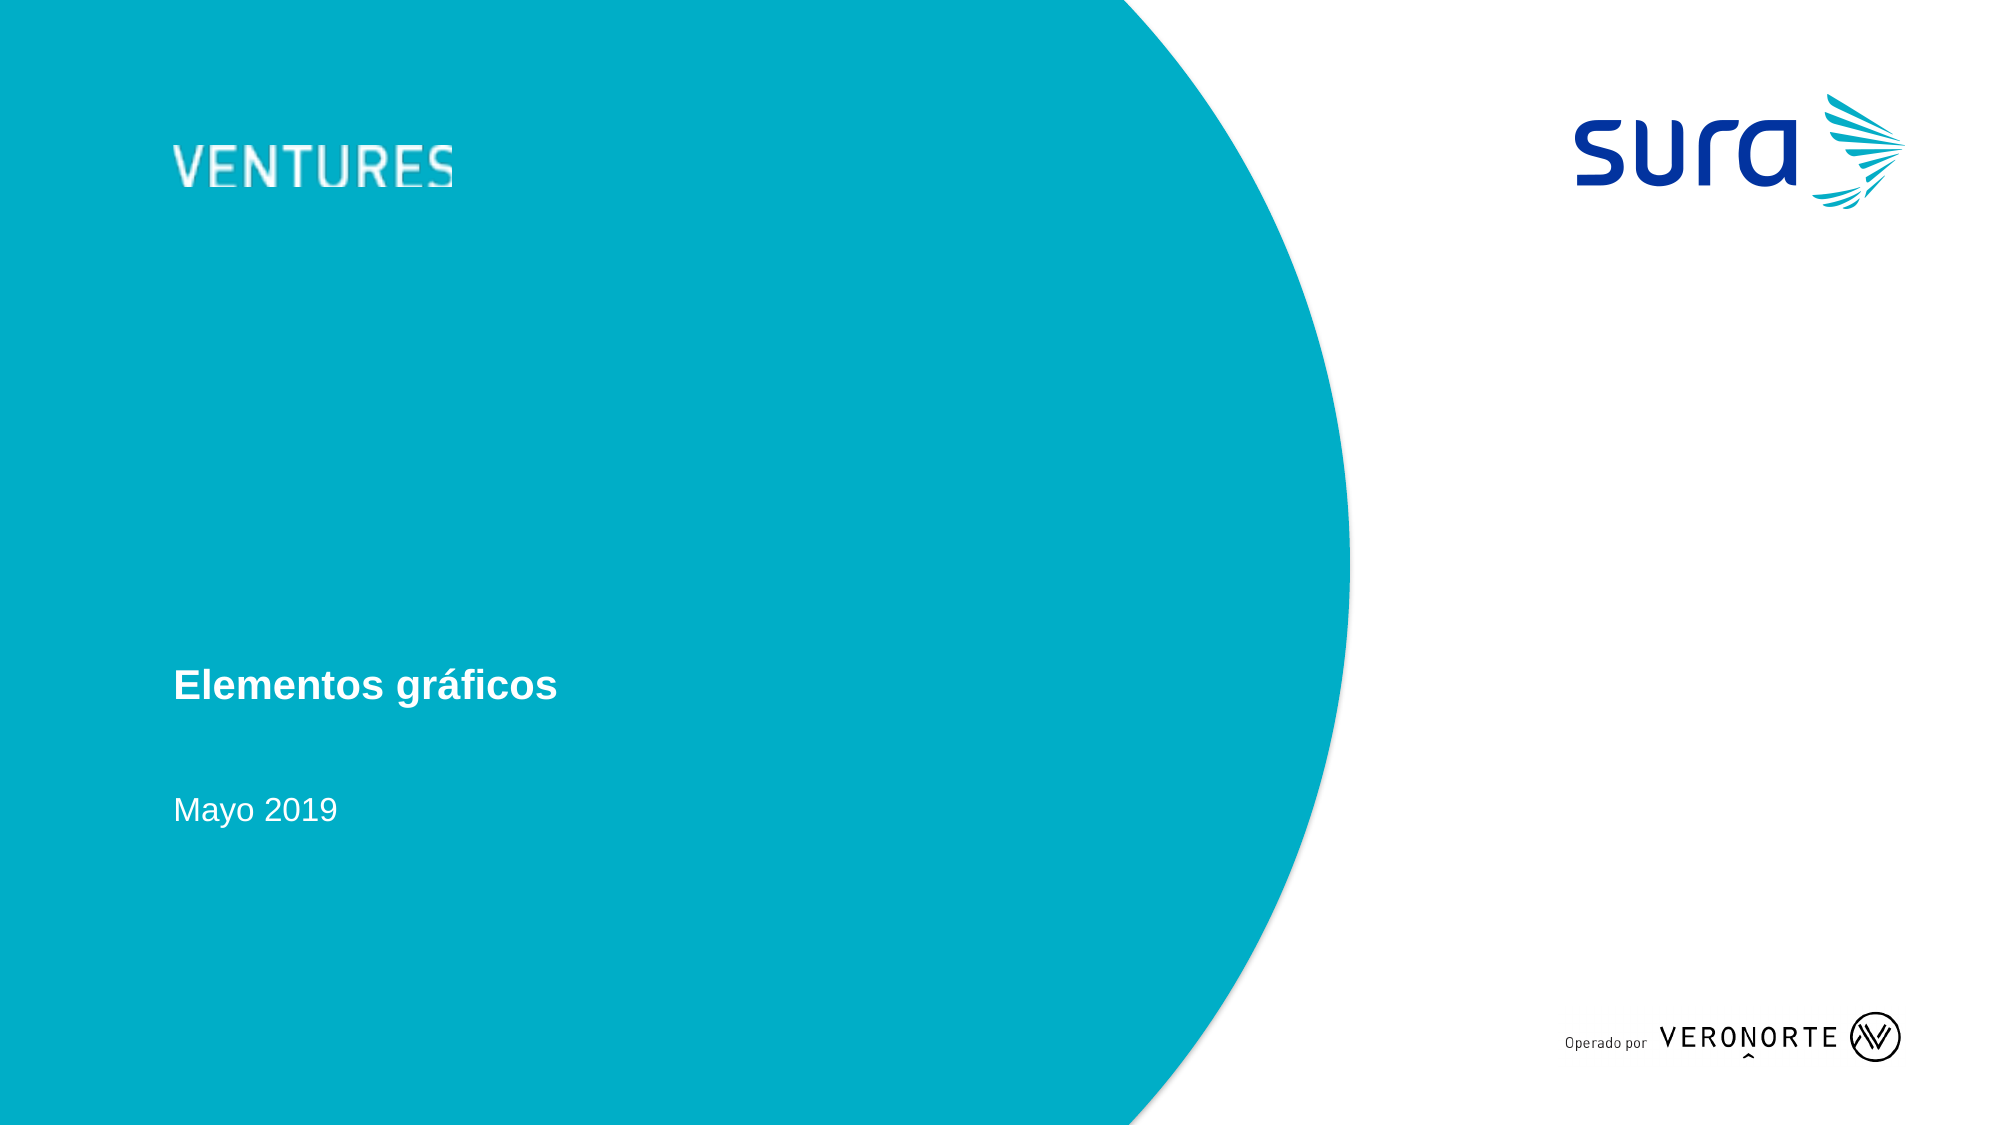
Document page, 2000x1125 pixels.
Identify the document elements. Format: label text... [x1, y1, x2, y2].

title Elementos gráficos [173, 638, 1205, 759]
picture [1573, 93, 1906, 210]
picture [1558, 1006, 1906, 1067]
subtitle Mayo 2019 [173, 787, 1205, 850]
